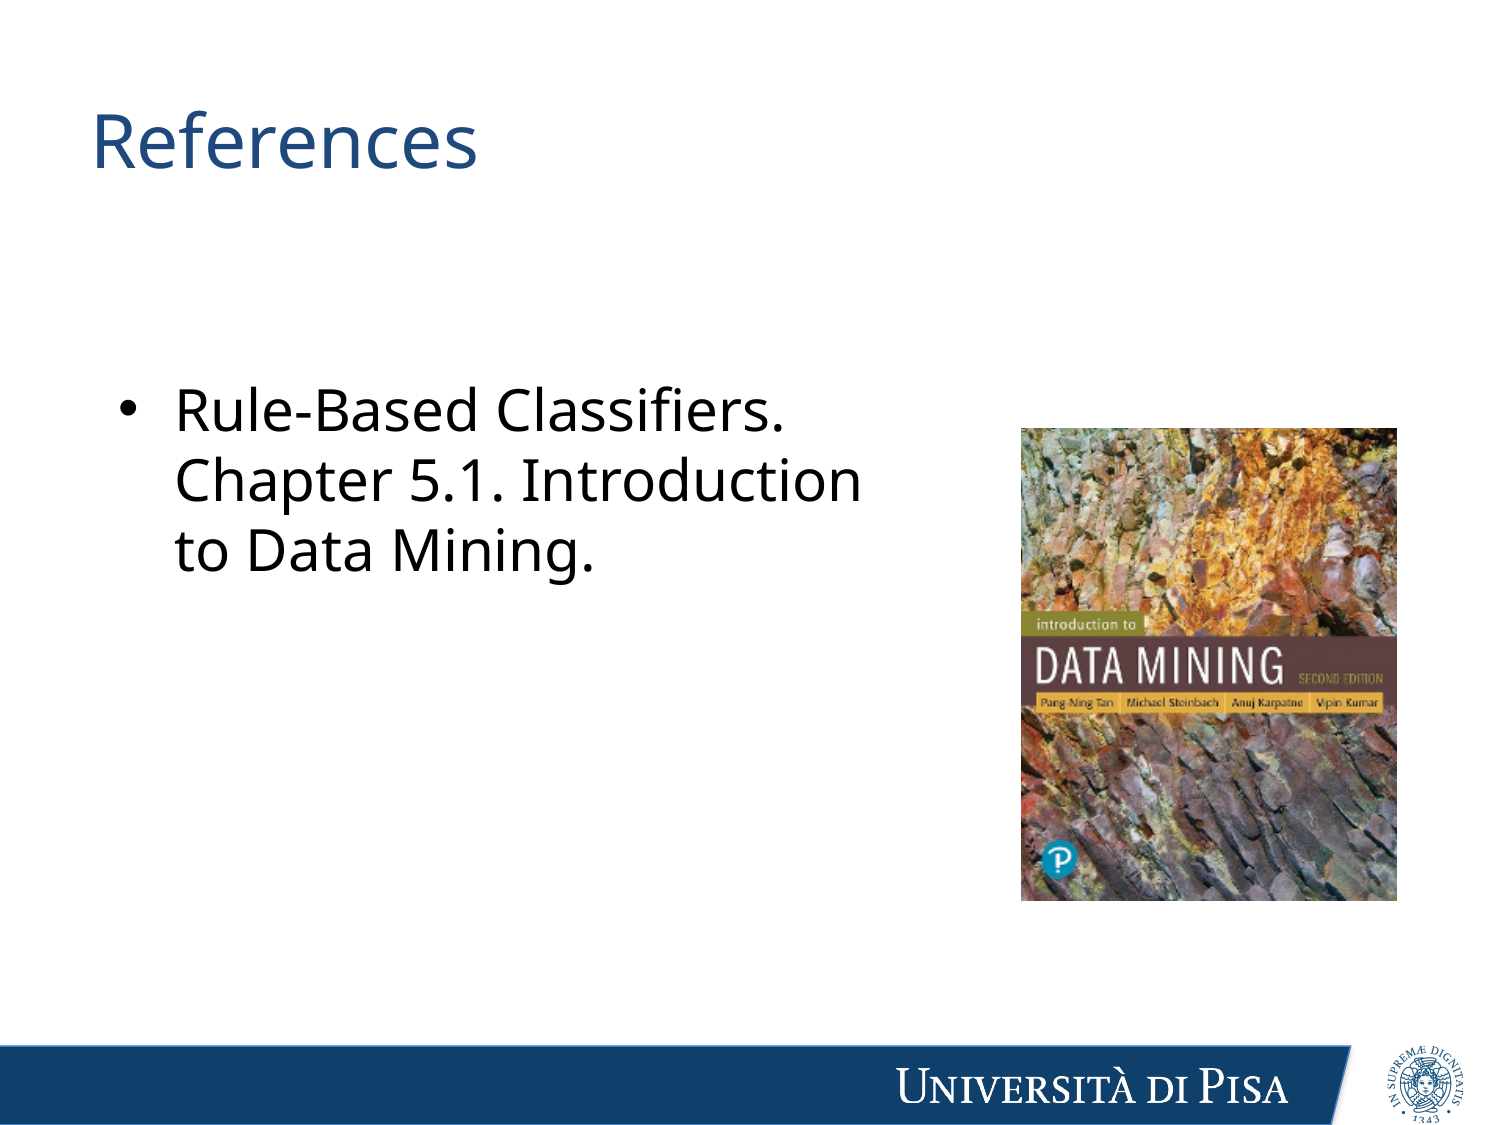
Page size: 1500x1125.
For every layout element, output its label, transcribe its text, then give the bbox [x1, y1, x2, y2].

picture [1021, 428, 1398, 901]
list Rule-Based Classifiers. Chapter 5.1. Introduction to Data Mining. [103, 365, 906, 901]
title References [75, 45, 1425, 233]
